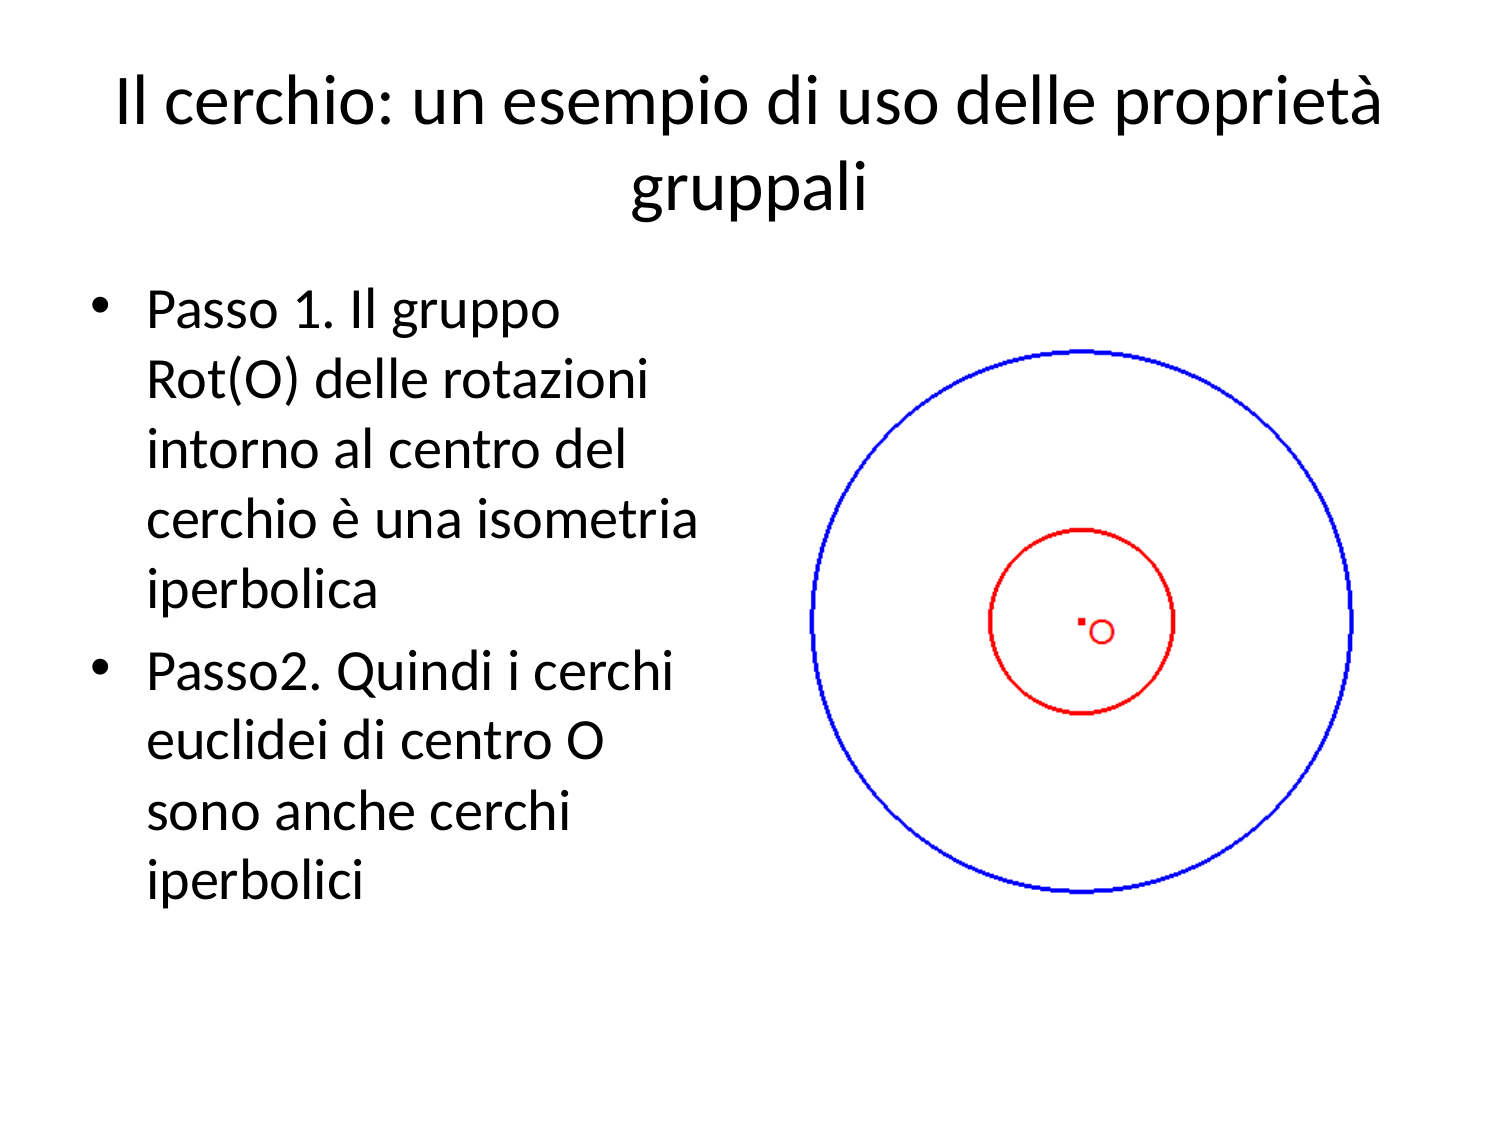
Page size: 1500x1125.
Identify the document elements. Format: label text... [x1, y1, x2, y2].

list Passo 1. Il gruppo Rot(O) delle rotazioni intorno al centro del cerchio è una isometria iperbolica Passo2. Quindi i cerchi euclidei di centro O sono anche cerchi iperbolici [75, 262, 738, 1005]
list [762, 316, 1426, 951]
title Il cerchio: un esempio di uso delle proprietà gruppali [75, 45, 1425, 233]
